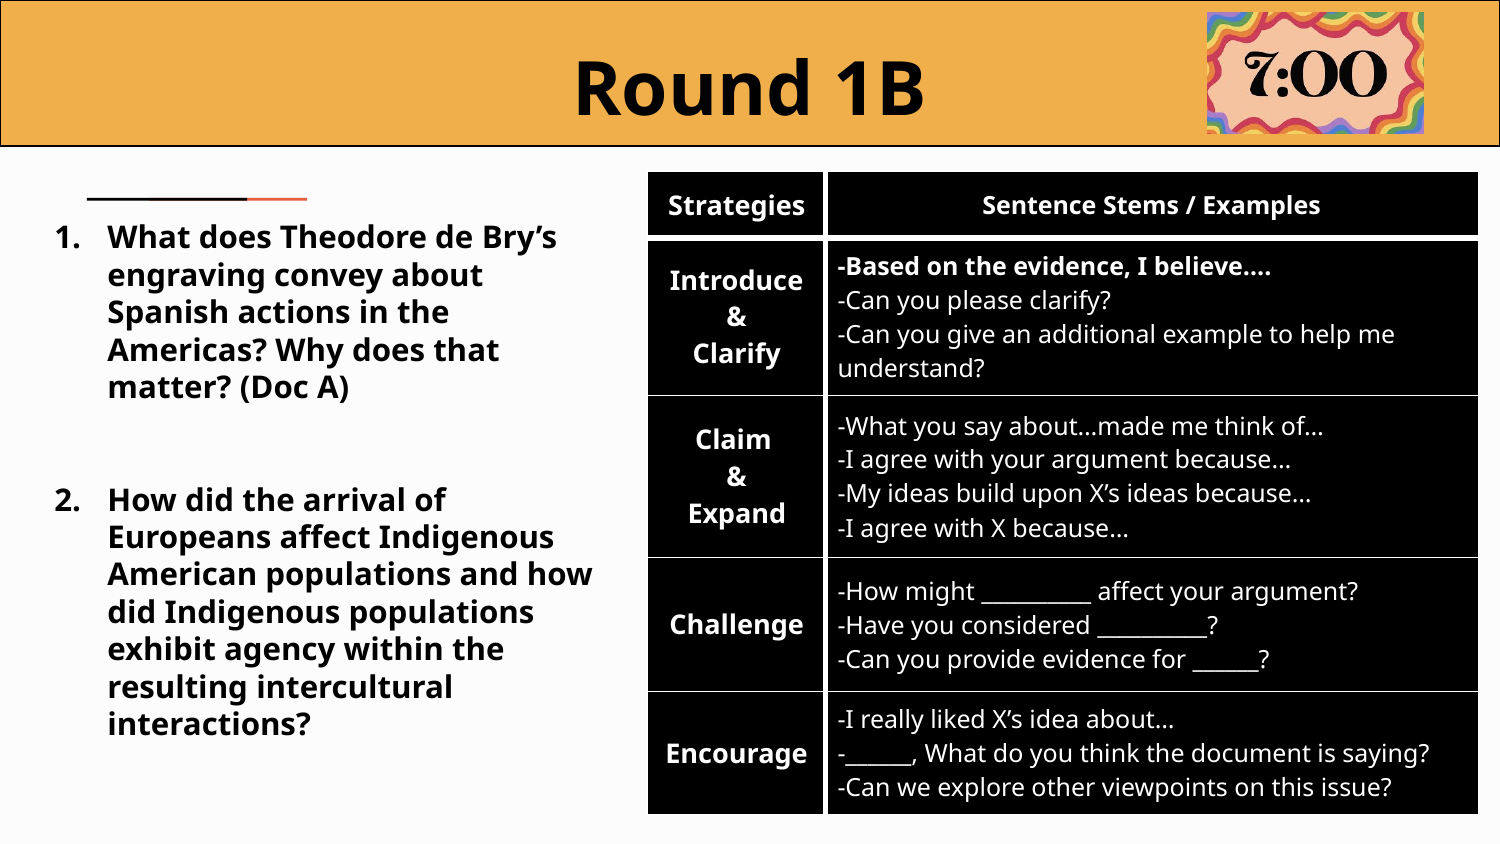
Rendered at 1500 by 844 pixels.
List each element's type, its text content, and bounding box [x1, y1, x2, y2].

text_box What does Theodore de Bry’s engraving convey about Spanish actions in the Americas? Why does that matter? (Doc A) How did the arrival of Europeans affect Indigenous American populations and how did Indigenous populations exhibit agency within the resulting intercultural interactions? [17, 202, 621, 753]
text_box [0, 0, 1500, 146]
table_cell Encourage [648, 692, 823, 814]
text_box Round 1B [45, 24, 1455, 147]
table_cell Claim & Expand [648, 396, 823, 557]
table_cell Challenge [648, 558, 823, 691]
slide_number ‹#› [1371, 815, 1462, 825]
table_header Strategies [648, 172, 823, 235]
table_header Sentence Stems / Examples [828, 172, 1478, 235]
picture [1206, 11, 1424, 135]
table_cell -How might __________ affect your argument? -Have you considered __________? -Can you provide evidence for ______? [828, 558, 1478, 691]
table_cell -What you say about…made me think of… -I agree with your argument because… -My ideas build upon X’s ideas because… -I agree with X because… [828, 396, 1478, 557]
table_cell Introduce & Clarify [648, 241, 823, 395]
table_cell -Based on the evidence, I believe…. -Can you please clarify? -Can you give an additional example to help me understand? [828, 241, 1478, 395]
table_cell -I really liked X’s idea about… -______, What do you think the document is saying? -Can we explore other viewpoints on this issue? [828, 692, 1478, 814]
